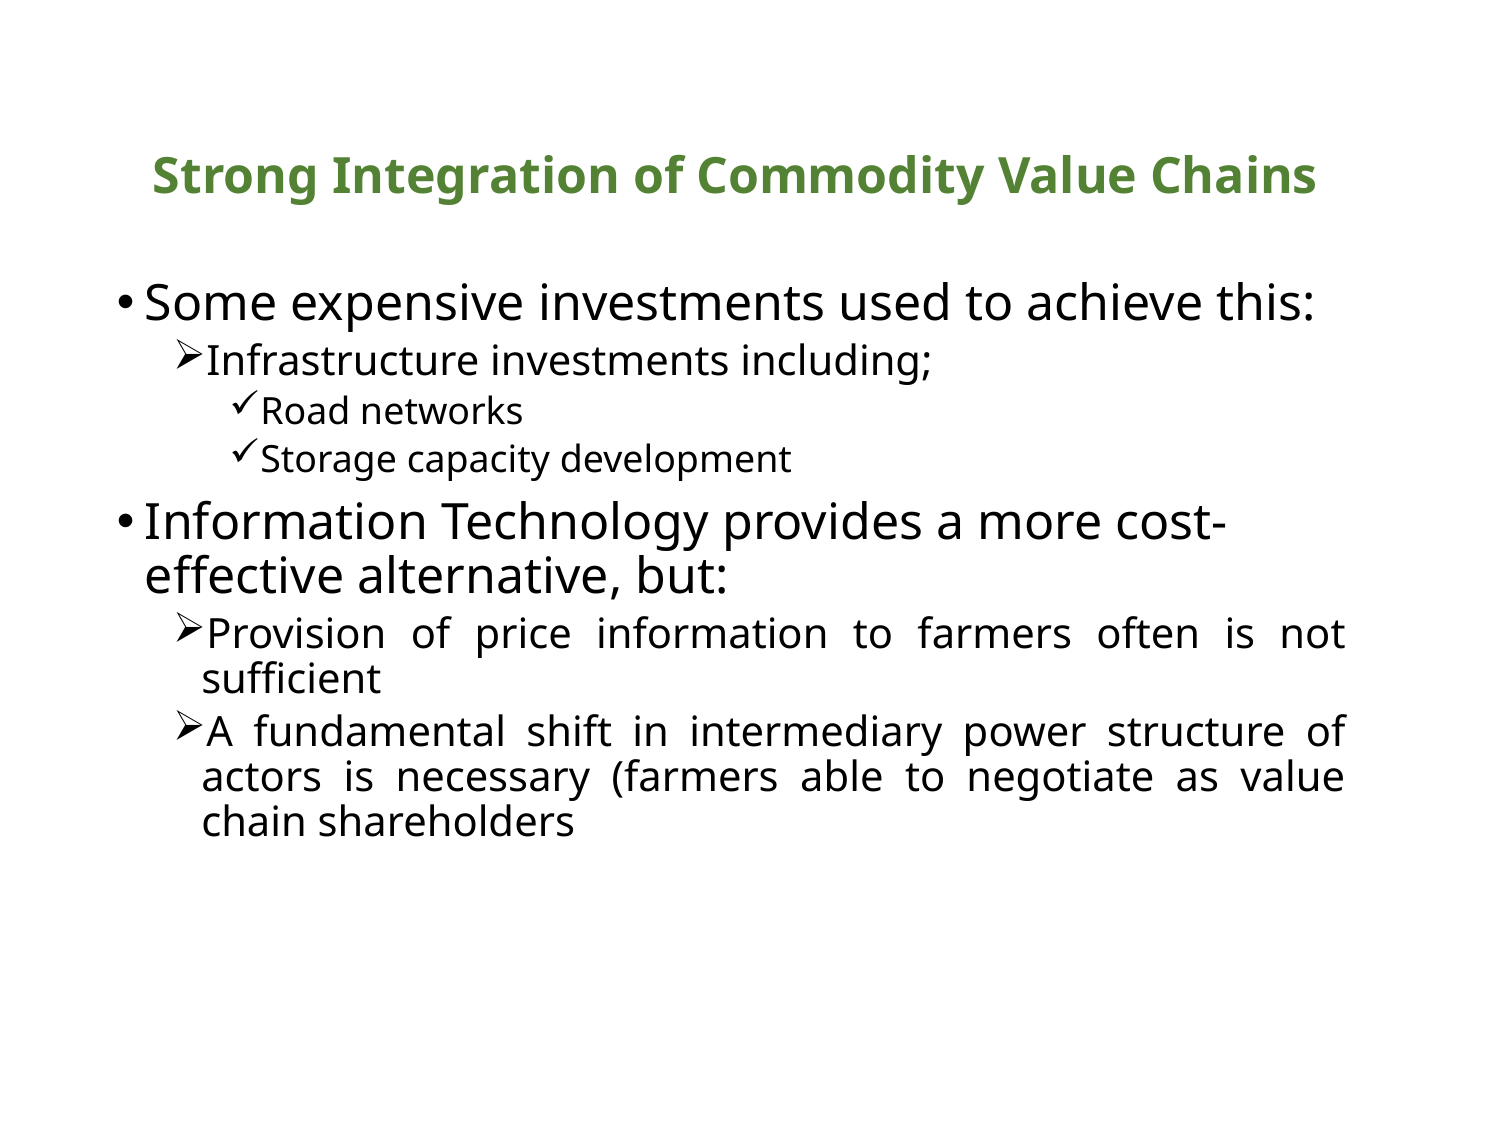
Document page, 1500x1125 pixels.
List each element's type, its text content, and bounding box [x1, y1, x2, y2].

title Strong Integration of Commodity Value Chains [137, 131, 1397, 223]
list Some expensive investments used to achieve this: Infrastructure investments including; Road networks Storage capacity development Information Technology provides a more cost-effective alternative, but: Provision of price information to farmers often is not sufficient A fundamental shift in intermediary power structure of actors is necessary (farmers able to negotiate as value chain shareholders [101, 270, 1361, 843]
